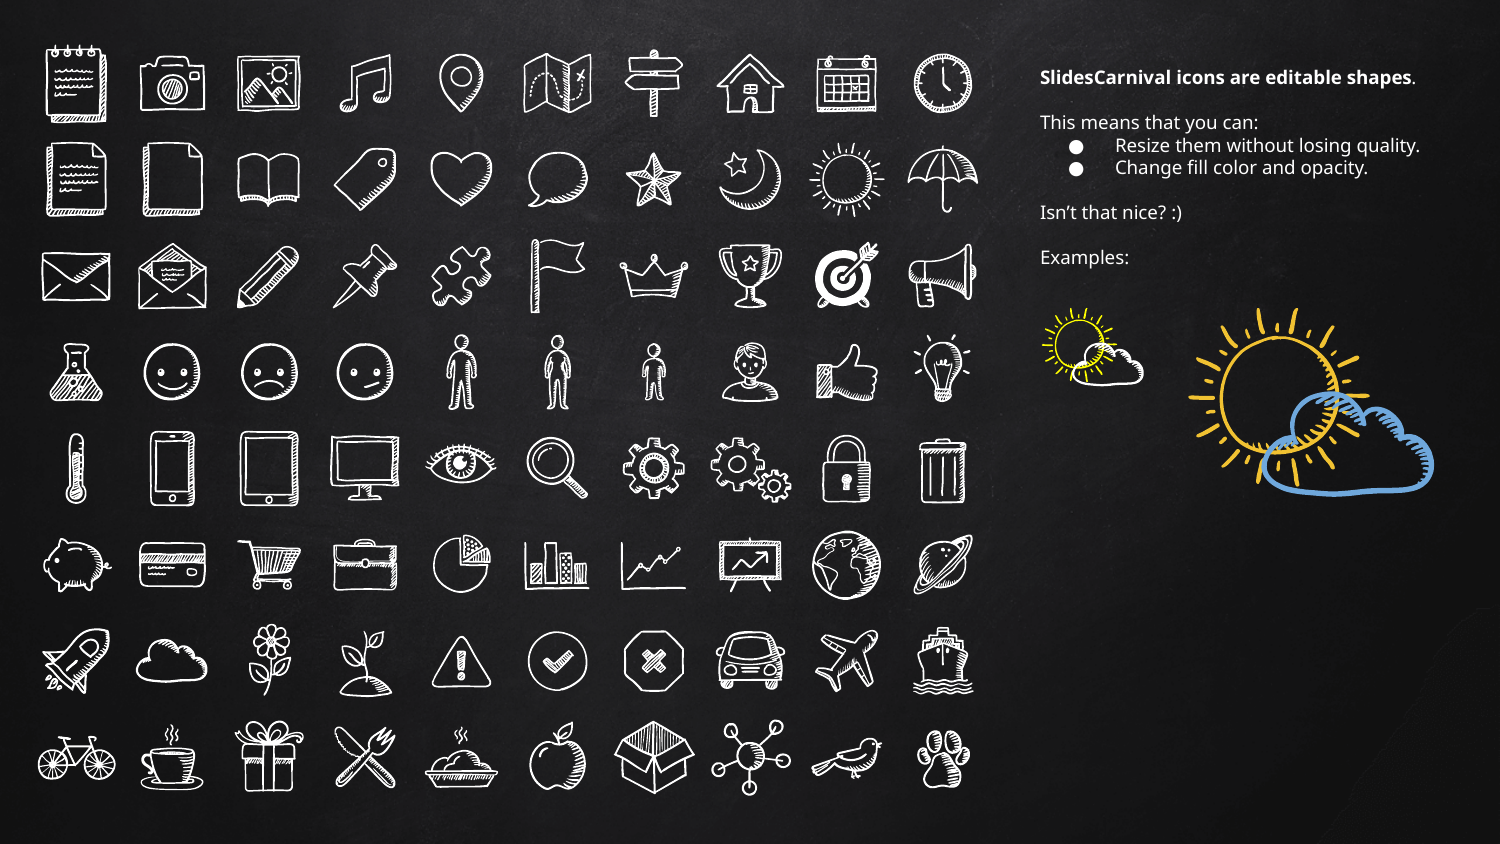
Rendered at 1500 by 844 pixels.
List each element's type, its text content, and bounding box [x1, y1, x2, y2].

text_box [237, 55, 301, 112]
text_box [530, 239, 586, 314]
text_box [139, 55, 206, 111]
text_box [815, 629, 879, 693]
text_box [433, 534, 491, 593]
text_box [913, 534, 973, 595]
text_box [913, 53, 973, 114]
text_box [49, 343, 103, 402]
text_box [1045, 307, 1113, 375]
text_box [619, 253, 689, 299]
text_box [917, 730, 970, 789]
text_box [142, 141, 204, 217]
text_box [37, 735, 116, 780]
text_box [237, 153, 300, 207]
text_box [715, 631, 786, 690]
text_box [524, 542, 590, 590]
text_box [249, 623, 292, 696]
text_box [1288, 308, 1299, 335]
text_box [42, 628, 110, 694]
text_box [923, 341, 963, 403]
text_box [234, 720, 304, 792]
text_box [822, 434, 871, 503]
text_box [65, 433, 87, 504]
text_box [1245, 328, 1251, 339]
text_box [1342, 379, 1352, 384]
text_box [330, 435, 400, 501]
text_box [620, 542, 686, 590]
text_box [45, 44, 107, 124]
text_box [1275, 322, 1280, 333]
text_box [528, 151, 588, 208]
text_box [1319, 325, 1335, 348]
text_box [622, 437, 685, 500]
text_box [454, 726, 468, 745]
text_box [446, 334, 477, 410]
text_box [812, 142, 885, 216]
text_box [175, 728, 179, 742]
text_box [169, 724, 174, 746]
text_box [241, 343, 298, 401]
text_box [641, 343, 666, 401]
text_box [1306, 329, 1312, 339]
text_box [1337, 355, 1360, 368]
text_box [1219, 335, 1340, 454]
text_box [719, 149, 781, 210]
text_box [718, 244, 783, 309]
text_box [1072, 342, 1144, 387]
text_box [237, 245, 299, 309]
text_box [239, 430, 299, 507]
text_box [1256, 457, 1263, 484]
text_box [623, 630, 684, 692]
text_box [710, 437, 792, 503]
text_box [1305, 454, 1313, 464]
text_box [333, 538, 398, 591]
text_box [1244, 454, 1251, 465]
text_box [1196, 357, 1221, 372]
text_box [711, 719, 791, 796]
text_box [526, 436, 588, 499]
text_box [625, 152, 682, 207]
text_box [46, 141, 107, 217]
text_box [815, 241, 879, 308]
text_box [1336, 423, 1360, 438]
text_box [1084, 370, 1088, 382]
text_box [1204, 378, 1214, 384]
text_box [914, 369, 922, 374]
text_box [439, 53, 484, 113]
text_box [334, 726, 396, 789]
text_box [907, 145, 979, 213]
text_box [816, 54, 877, 113]
text_box [1345, 393, 1370, 399]
text_box [816, 343, 878, 401]
text_box [1276, 460, 1281, 472]
text_box [908, 243, 977, 308]
text_box [1188, 395, 1215, 400]
text_box [919, 438, 967, 504]
text_box [138, 243, 207, 310]
text_box [1291, 458, 1300, 487]
text_box [140, 747, 204, 791]
text_box [431, 635, 492, 688]
text_box [1196, 423, 1220, 438]
text_box [339, 630, 393, 698]
text_box [811, 737, 883, 779]
text_box [812, 530, 881, 600]
text_box [431, 246, 492, 307]
text_box [1205, 409, 1216, 414]
text_box [41, 252, 111, 302]
text_box [913, 351, 921, 356]
text_box [237, 540, 301, 590]
text_box [149, 430, 195, 507]
text_box [852, 205, 856, 217]
text_box [1256, 308, 1265, 335]
text_box [336, 343, 394, 401]
text_box [164, 727, 169, 741]
text_box [544, 334, 571, 410]
text_box [716, 53, 785, 114]
text_box [1220, 325, 1238, 349]
text_box [430, 151, 493, 207]
text_box [43, 538, 112, 593]
text_box [527, 631, 588, 691]
text_box [332, 244, 398, 309]
text_box [333, 147, 396, 211]
text_box [1271, 406, 1339, 455]
text_box [718, 537, 782, 593]
picture [0, 0, 1500, 844]
text_box [1317, 446, 1335, 470]
text_box [425, 443, 497, 484]
text_box [722, 342, 779, 402]
text_box [339, 54, 392, 113]
text_box [913, 626, 974, 695]
text_box [529, 721, 586, 790]
text_box [139, 542, 206, 588]
text_box [1261, 391, 1435, 497]
text_box [926, 334, 932, 342]
text_box [613, 720, 695, 795]
text_box [135, 638, 208, 683]
text_box SlidesCarnival icons are editable shapes. This means that you can: Resize them without losing quality. Change fill color and opacity. Isn’t that nice? :) Examples: [1024, 51, 1451, 302]
text_box [424, 749, 499, 788]
text_box [523, 53, 592, 114]
text_box [1221, 449, 1241, 468]
text_box [624, 49, 684, 117]
text_box [143, 343, 201, 401]
